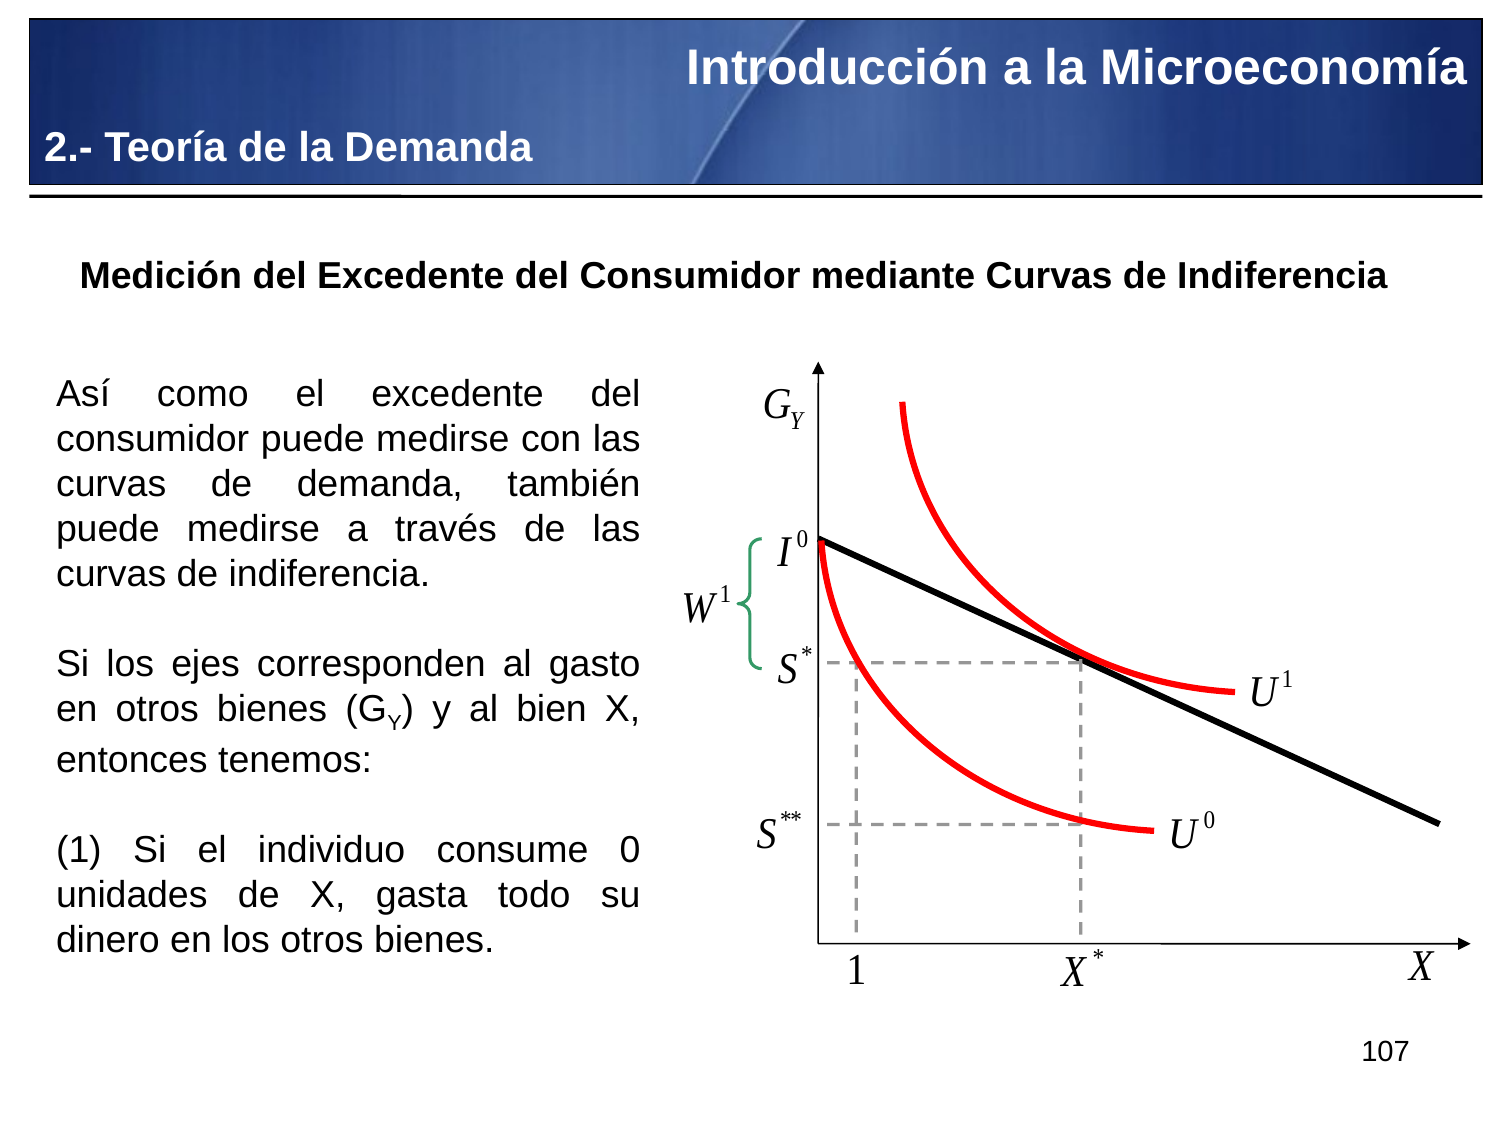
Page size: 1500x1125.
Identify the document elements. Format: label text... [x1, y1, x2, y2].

text_box Introducción a la Microeconomía [608, 26, 1483, 102]
text_box Así como el excedente del consumidor puede medirse con las curvas de demanda, también puede medirse a través de las curvas de indiferencia. Si los ejes corresponden al gasto en otros bienes (GY) y al bien X, entonces tenemos: (1) Si el individuo consume 0 unidades de X, gasta todo su dinero en los otros bienes. [41, 361, 656, 968]
text_box 2.- Teoría de la Demanda [29, 112, 585, 178]
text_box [678, 361, 1471, 995]
text_box [29, 19, 1483, 185]
slide_number 107 [1074, 1024, 1426, 1103]
text_box Medición del Excedente del Consumidor mediante Curvas de Indiferencia [64, 243, 1447, 304]
